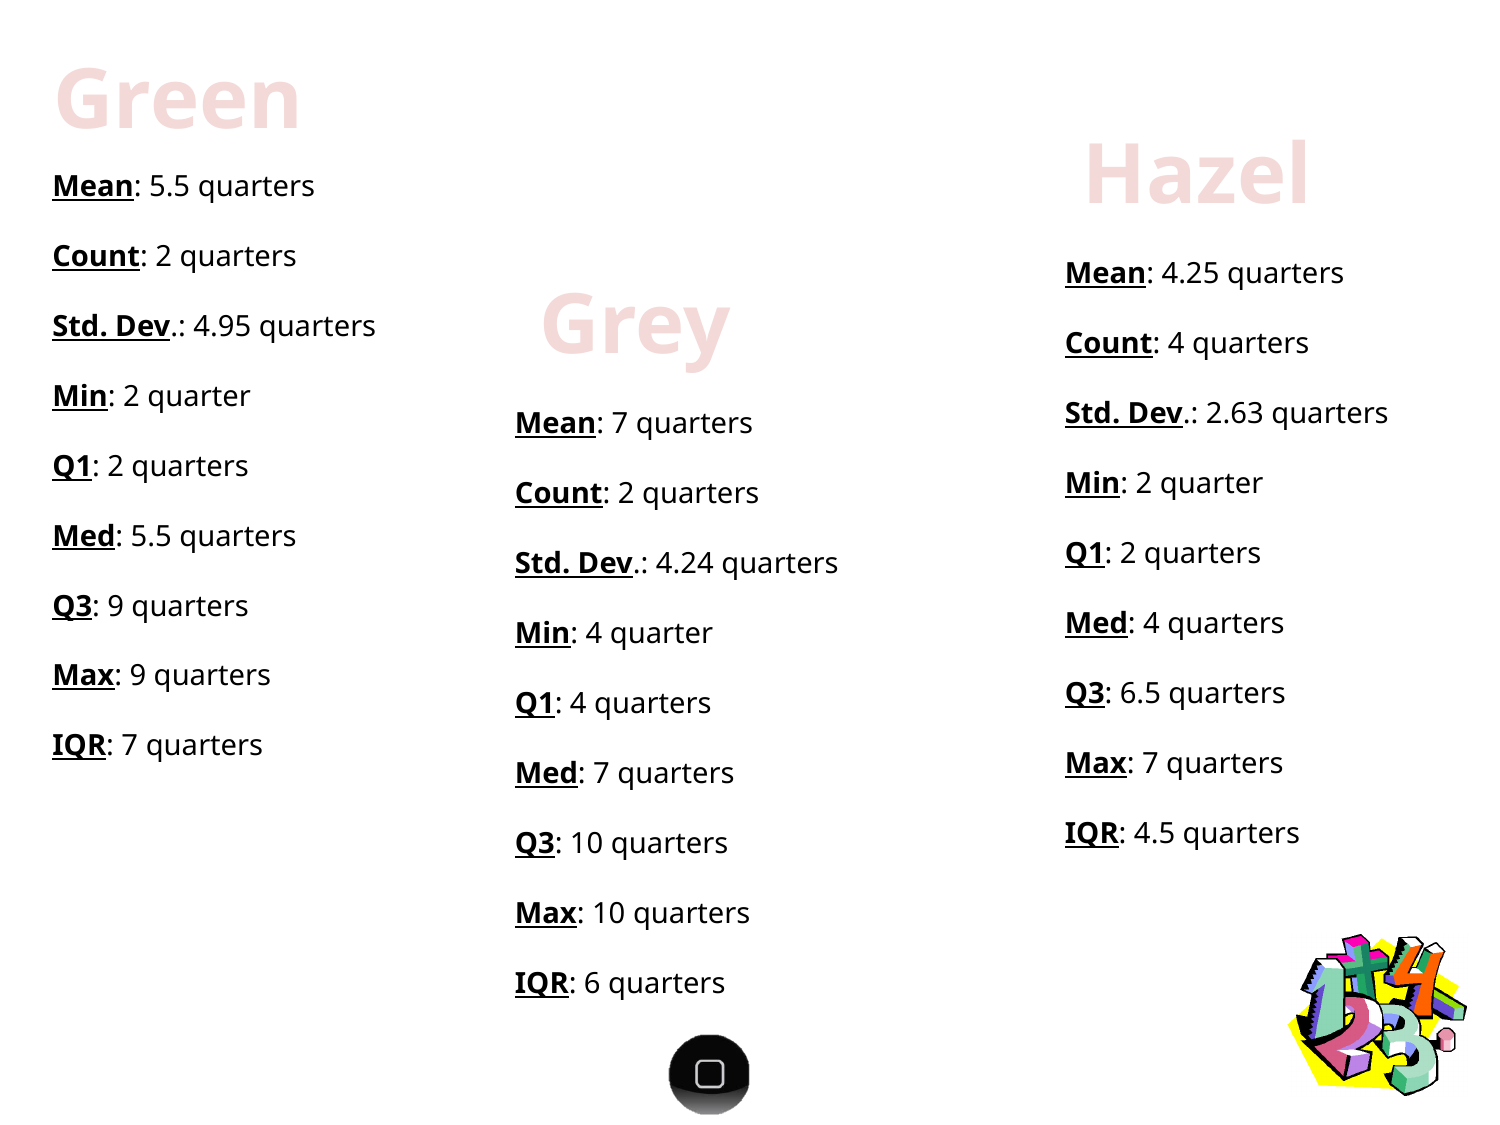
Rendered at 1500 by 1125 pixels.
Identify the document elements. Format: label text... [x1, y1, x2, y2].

text_box Mean: 5.5 quarters Count: 2 quarters Std. Dev.: 4.95 quarters Min: 2 quarter Q1: 2 quarters Med: 5.5 quarters Q3: 9 quarters Max: 9 quarters IQR: 7 quarters [37, 124, 425, 769]
text_box Green [38, 37, 319, 153]
text_box Mean: 7 quarters Count: 2 quarters Std. Dev.: 4.24 quarters Min: 4 quarter Q1: 4 quarters Med: 7 quarters Q3: 10 quarters Max: 10 quarters IQR: 6 quarters [499, 362, 888, 1007]
text_box Mean: 4.25 quarters Count: 4 quarters Std. Dev.: 2.63 quarters Min: 2 quarter Q1: 2 quarters Med: 4 quarters Q3: 6.5 quarters Max: 7 quarters IQR: 4.5 quarters [1049, 212, 1438, 857]
text_box Grey [523, 262, 746, 378]
text_box Hazel [1067, 112, 1328, 228]
picture [659, 1024, 760, 1125]
picture [1287, 932, 1469, 1097]
